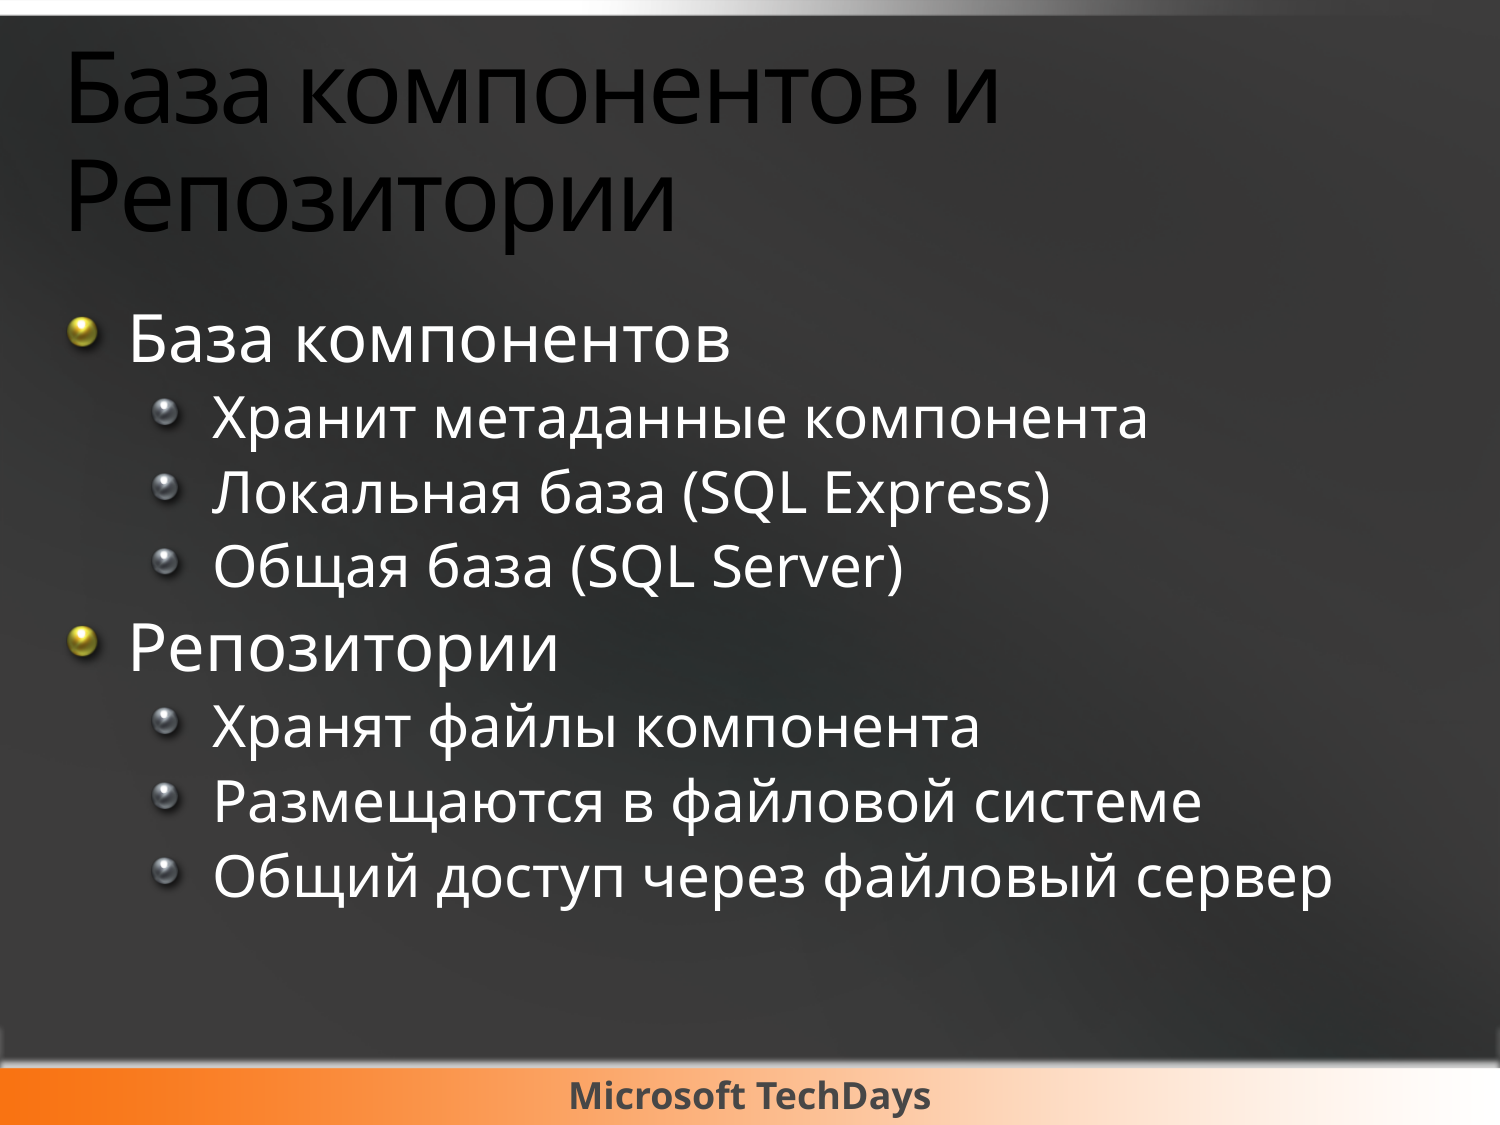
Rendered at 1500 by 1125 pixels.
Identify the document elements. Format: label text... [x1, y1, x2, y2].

picture [0, 0, 1500, 1125]
title База компонентов и Репозитории [62, 37, 1438, 304]
list База компонентов Хранит метаданные компонента Локальная база (SQL Express) Общая база (SQL Server) Репозитории Хранят файлы компонента Размещаются в файловой системе Общий доступ через файловый сервер [62, 304, 1438, 933]
